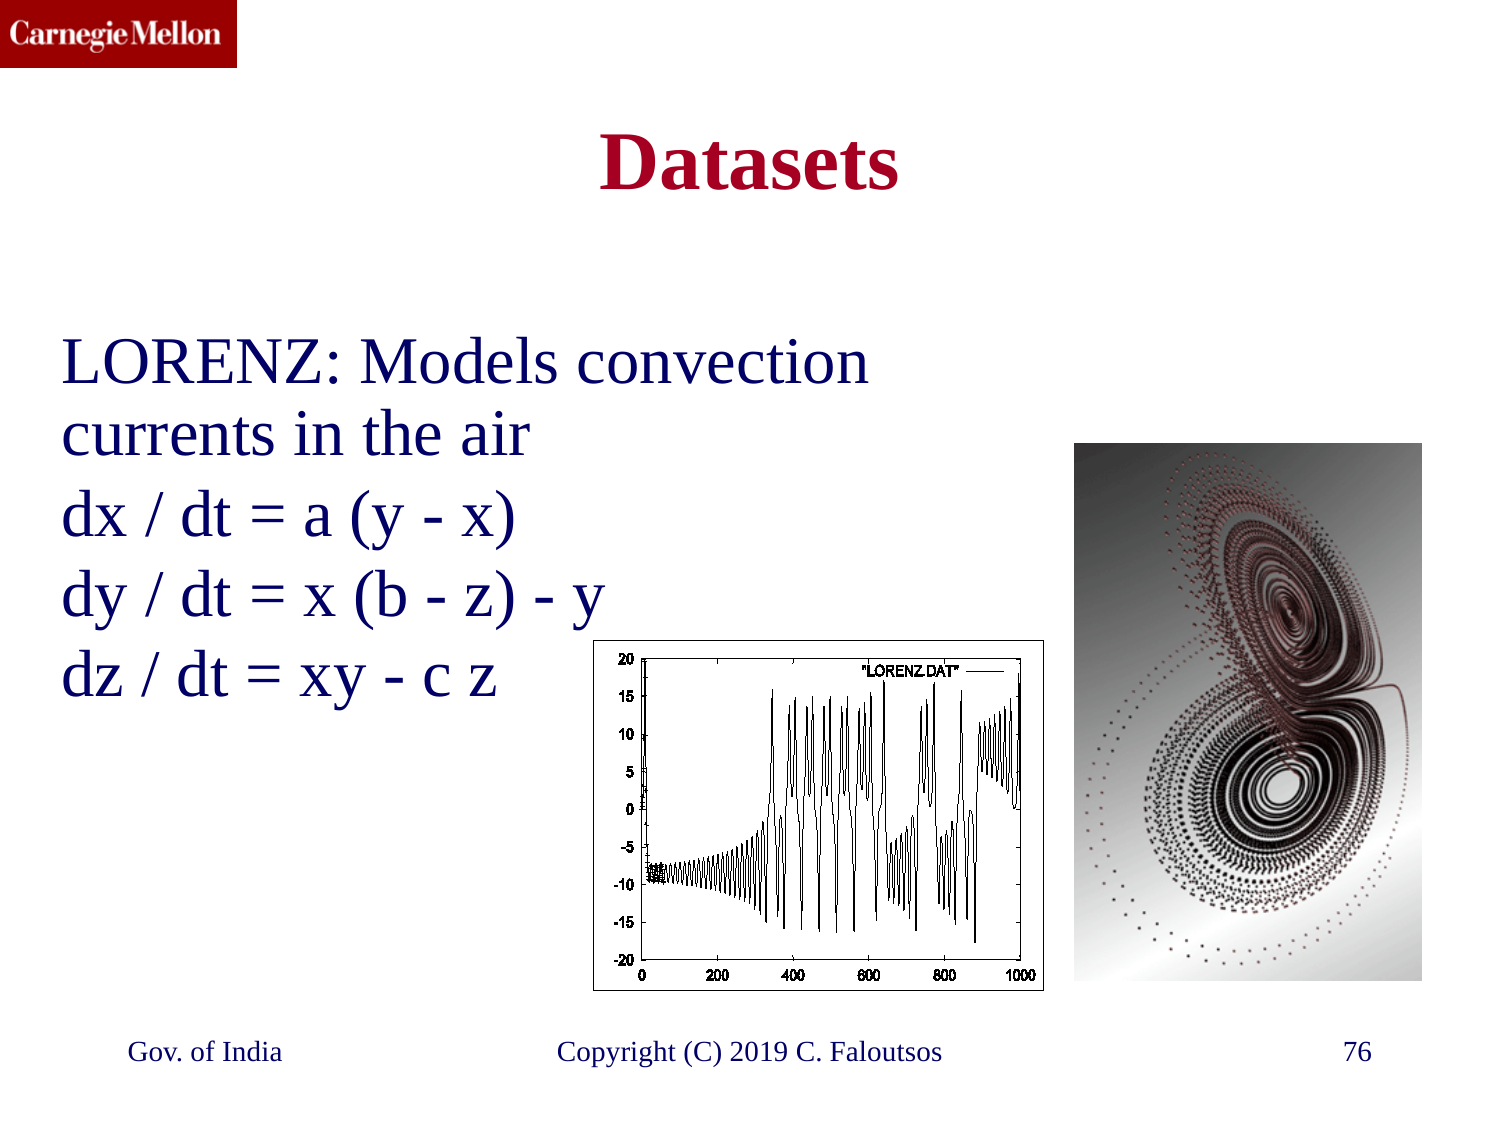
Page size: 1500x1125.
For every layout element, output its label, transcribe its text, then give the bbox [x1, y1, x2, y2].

picture [0, 0, 237, 68]
slide_number Gov. of India [112, 1024, 426, 1101]
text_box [643, 590, 994, 1041]
slide_number 76 [1074, 1024, 1388, 1101]
title Datasets [112, 99, 1388, 213]
text_box LORENZ: Models convection currents in the air dx / dt = a (y - x) dy / dt = x (b - z) - y dz / dt = xy - c z [46, 318, 897, 922]
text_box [1074, 443, 1423, 981]
footer Copyright (C) 2019 C. Faloutsos [512, 1024, 988, 1101]
